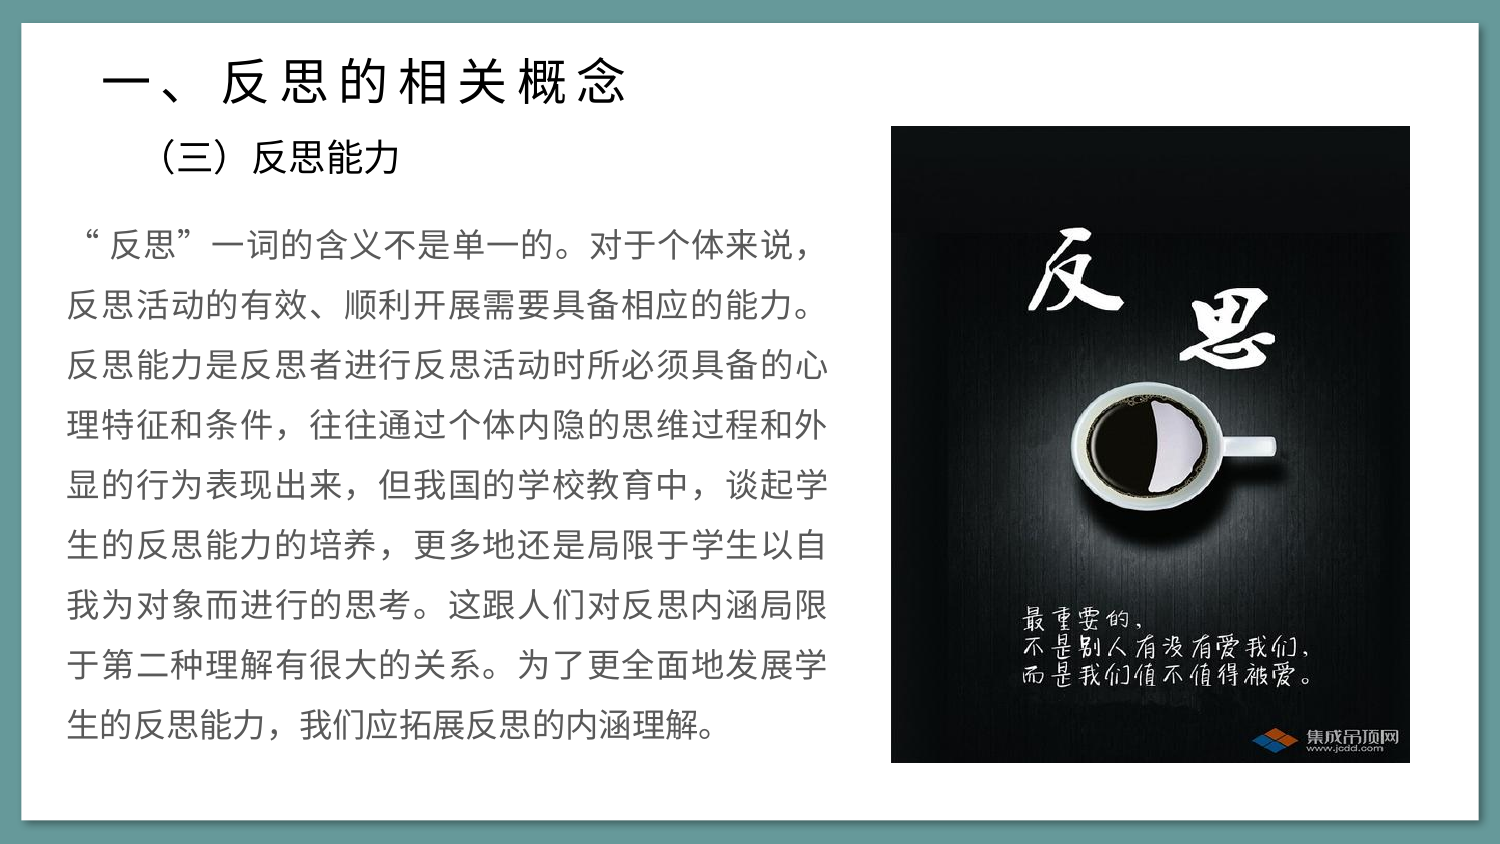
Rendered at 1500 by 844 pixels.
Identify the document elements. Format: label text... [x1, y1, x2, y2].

text_box （三）反思能力 [124, 126, 417, 187]
text_box “反思”一词的含义不是单一的。对于个体来说，反思活动的有效、顺利开展需要具备相应的能力。反思能力是反思者进行反思活动时所必须具备的心理特征和条件，往往通过个体内隐的思维过程和外显的行为表现出来，但我国的学校教育中，谈起学生的反思能力的培养，更多地还是局限于学生以自我为对象而进行的思考。这跟人们对反思内涵局限于第二种理解有很大的关系。为了更全面地发展学生的反思能力，我们应拓展反思的内涵理解。 [52, 197, 843, 752]
picture [891, 126, 1410, 763]
text_box 一、反思的相关概念 [88, 43, 788, 117]
